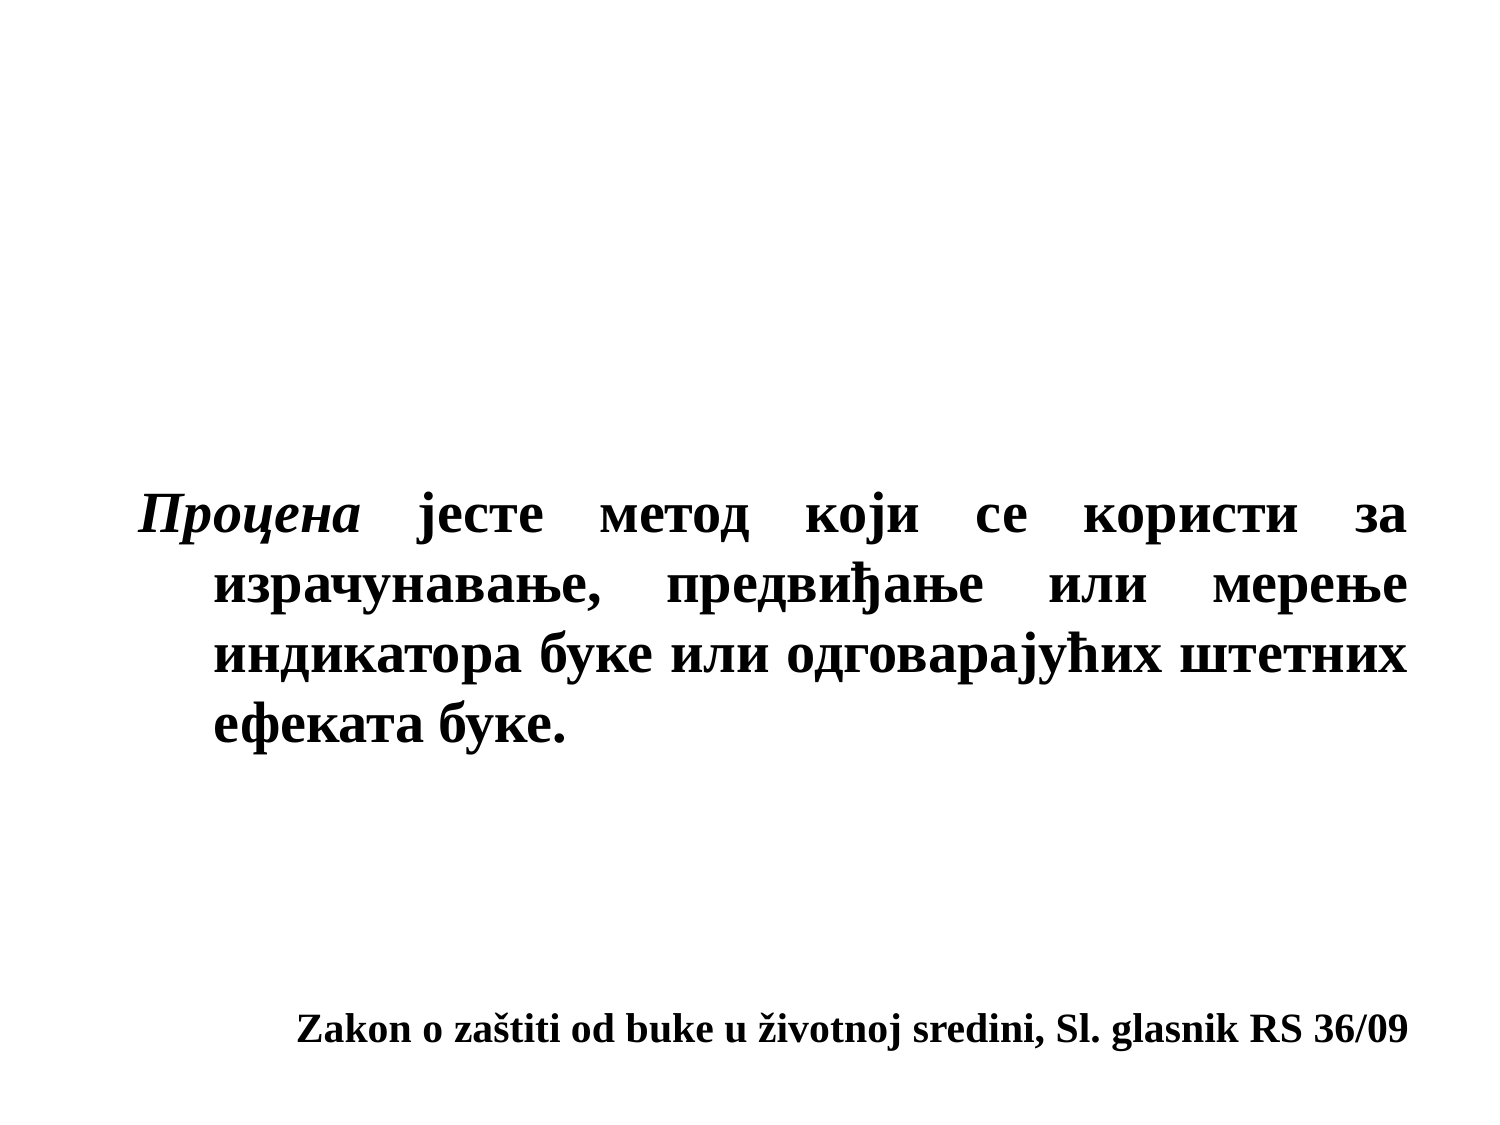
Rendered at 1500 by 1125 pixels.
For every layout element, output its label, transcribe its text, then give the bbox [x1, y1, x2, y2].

text_box Zakon o zaštiti od buke u životnoj sredini, Sl. glasnik RS 36/09 [183, 993, 1436, 1059]
text_box Процена јесте метод који се користи за израчунавање, предвиђање или мерење индикатора буке или одговарајућих штетних ефеката буке. [123, 466, 1424, 761]
